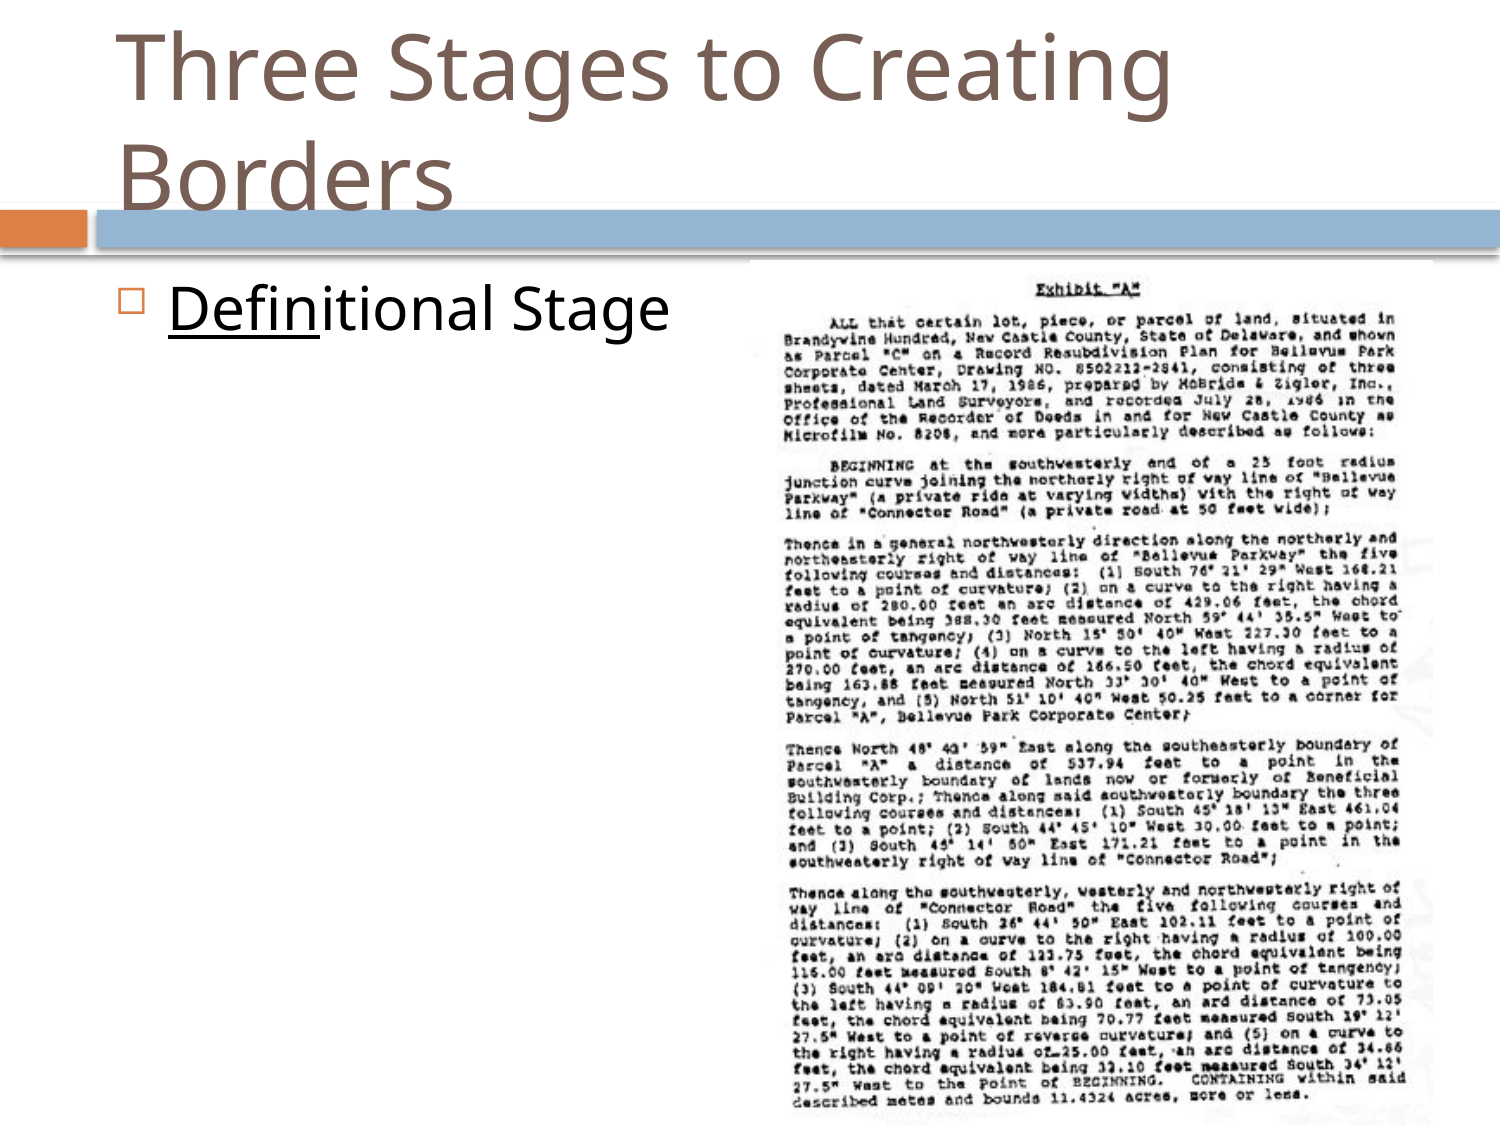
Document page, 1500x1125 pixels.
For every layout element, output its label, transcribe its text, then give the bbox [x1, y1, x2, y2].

title Three Stages to Creating Borders [100, 37, 1439, 201]
list Definitional Stage [100, 262, 746, 1001]
list Definitional Stage [1435, 262, 1439, 1001]
picture [749, 260, 1433, 1125]
